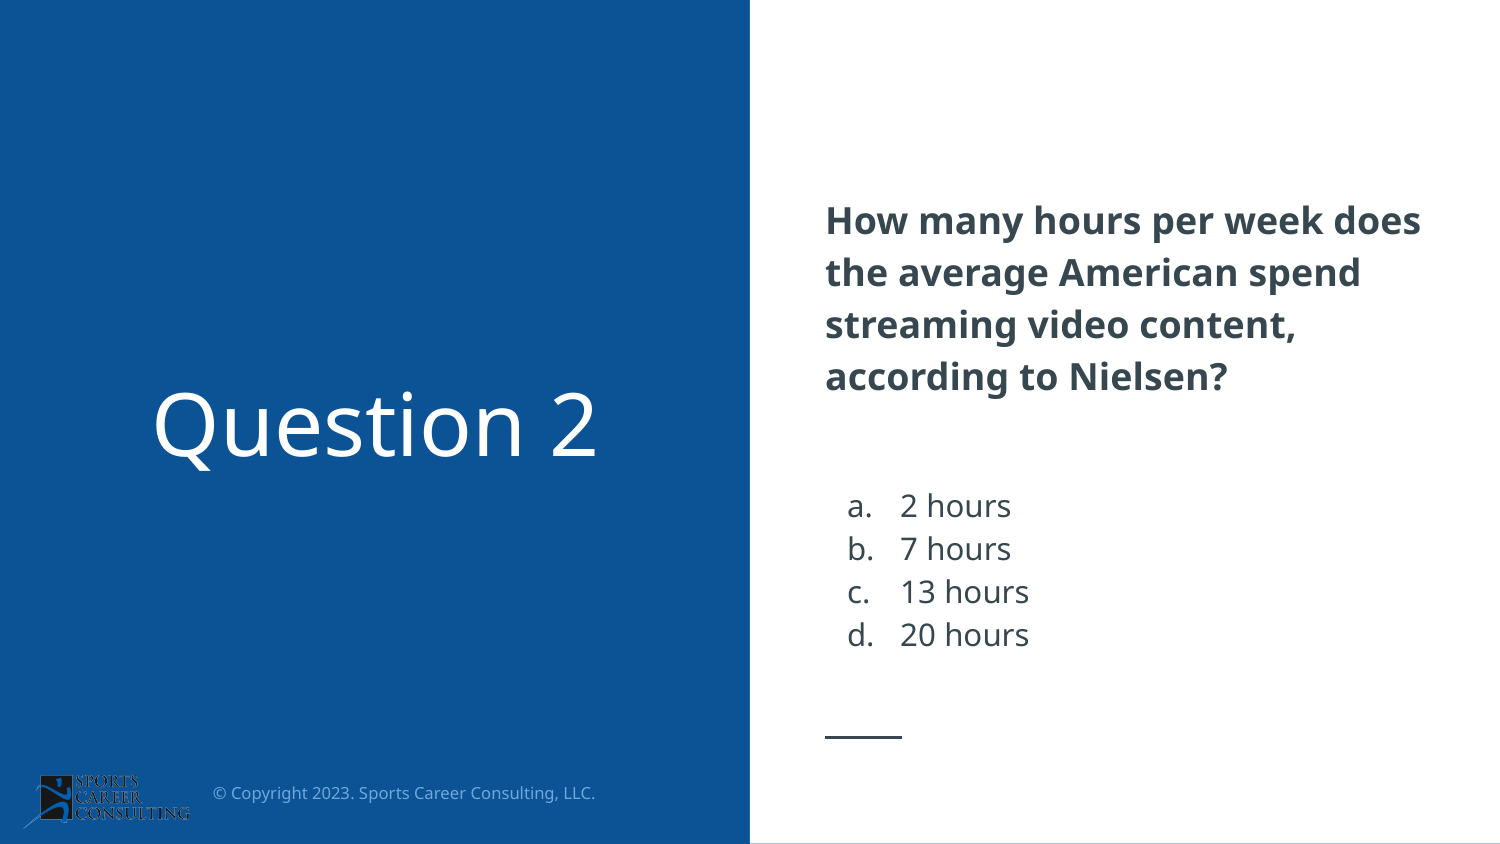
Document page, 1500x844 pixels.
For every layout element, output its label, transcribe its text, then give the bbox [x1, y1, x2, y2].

list How many hours per week does the average American spend streaming video content, according to Nielsen? 2 hours 7 hours 13 hours 20 hours [810, 118, 1455, 725]
text_box © Copyright 2023. Sports Career Consulting, LLC. [197, 767, 750, 838]
picture [22, 774, 190, 829]
title Question 2 [43, 298, 708, 546]
